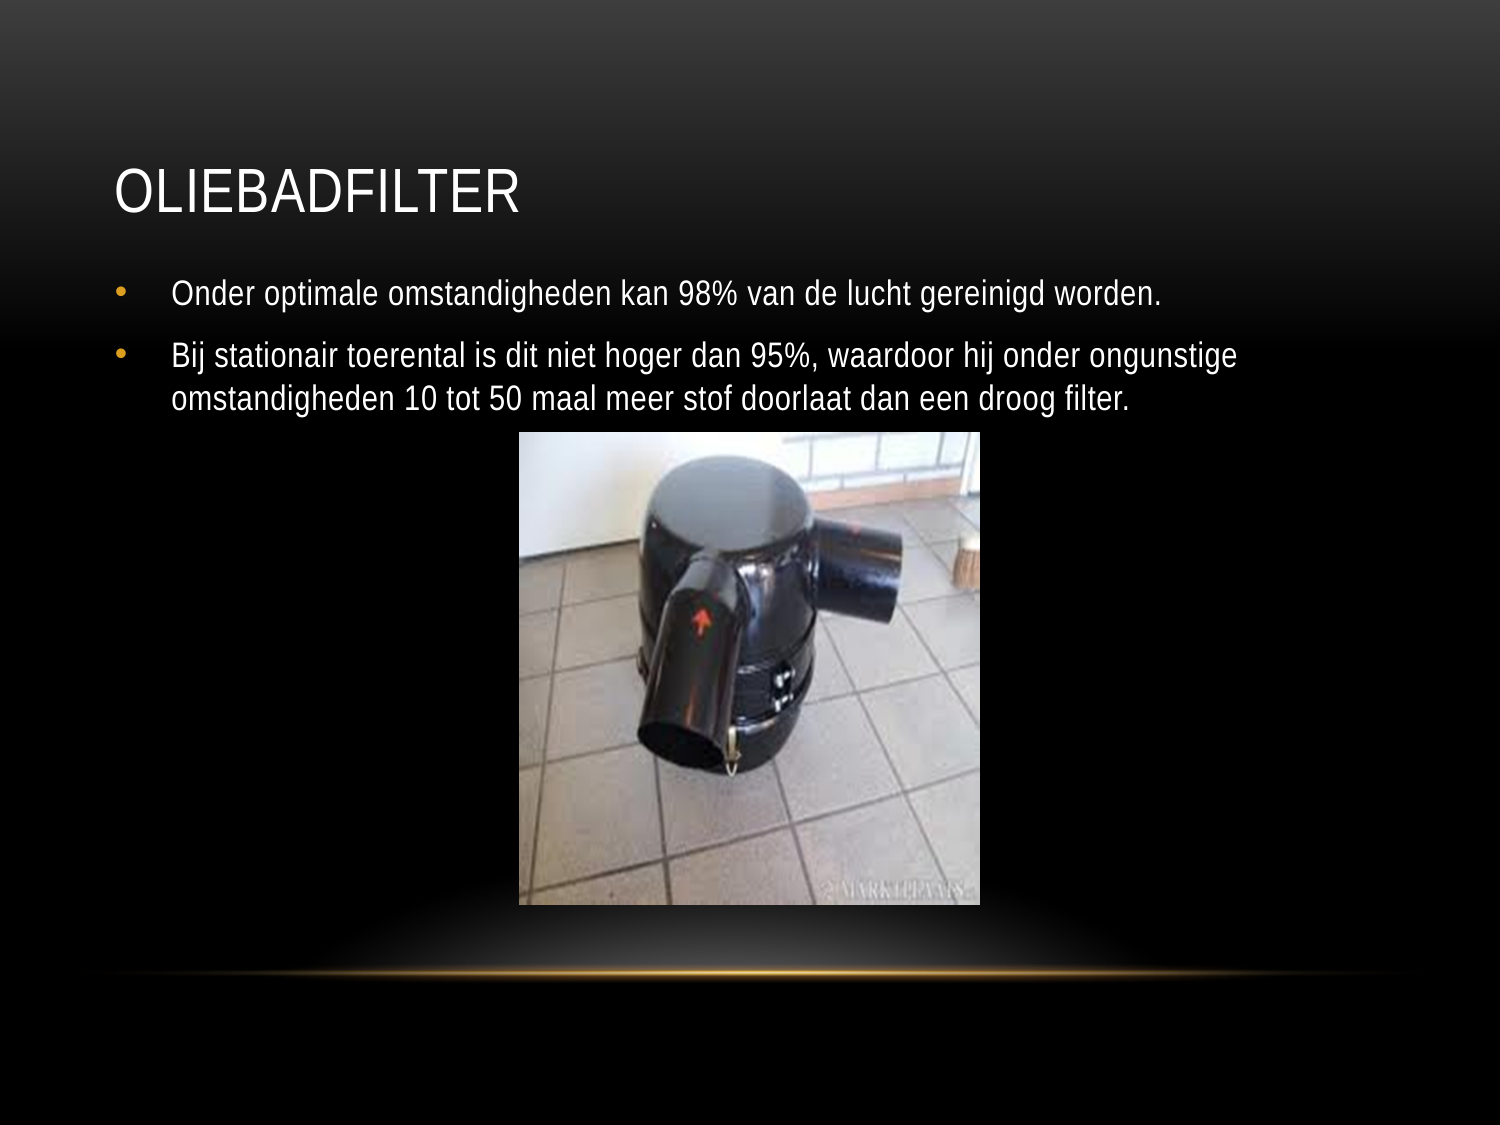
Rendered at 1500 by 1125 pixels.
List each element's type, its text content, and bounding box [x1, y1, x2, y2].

title Oliebadfilter [99, 45, 1400, 233]
list Onder optimale omstandigheden kan 98% van de lucht gereinigd worden. Bij stationair toerental is dit niet hoger dan 95%, waardoor hij onder ongunstige omstandigheden 10 tot 50 maal meer stof doorlaat dan een droog filter. [99, 262, 1400, 938]
picture [0, 0, 1500, 1125]
